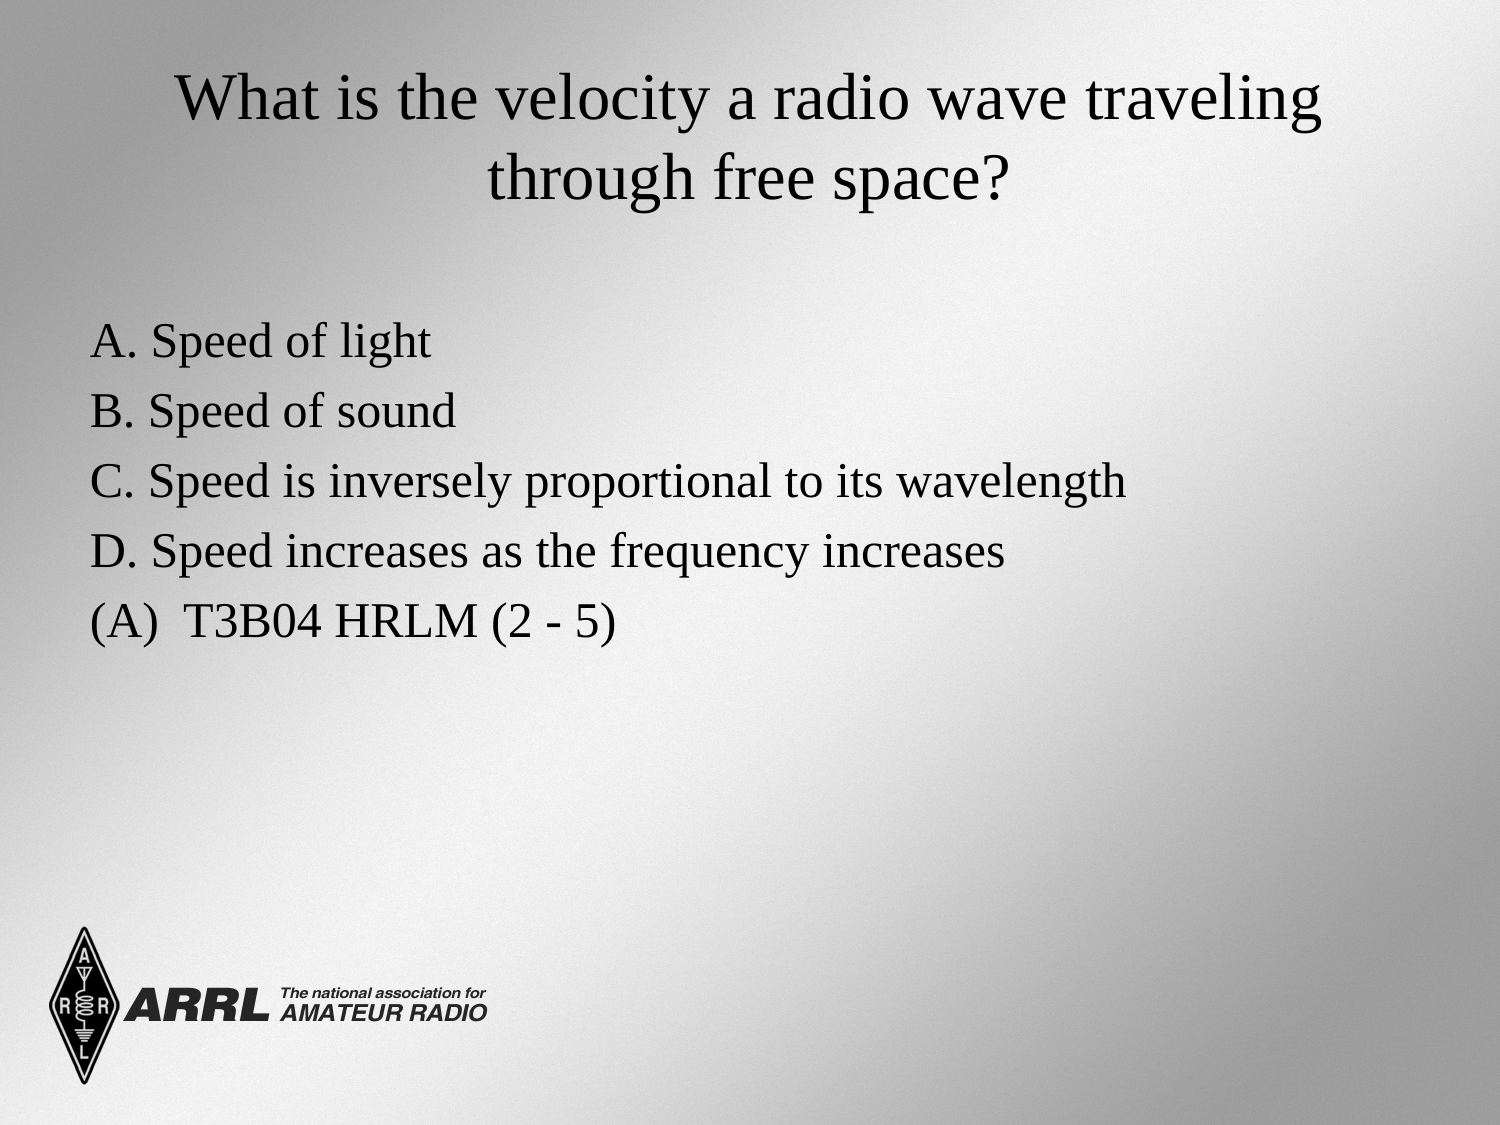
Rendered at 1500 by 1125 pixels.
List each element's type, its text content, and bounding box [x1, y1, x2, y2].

picture [0, 0, 1500, 1125]
title What is the velocity a radio wave traveling through free space? [75, 45, 1425, 233]
list A. Speed of light B. Speed of sound C. Speed is inversely proportional to its wavelength D. Speed increases as the frequency increases (A) T3B04 HRLM (2 - 5) [75, 299, 1425, 1005]
